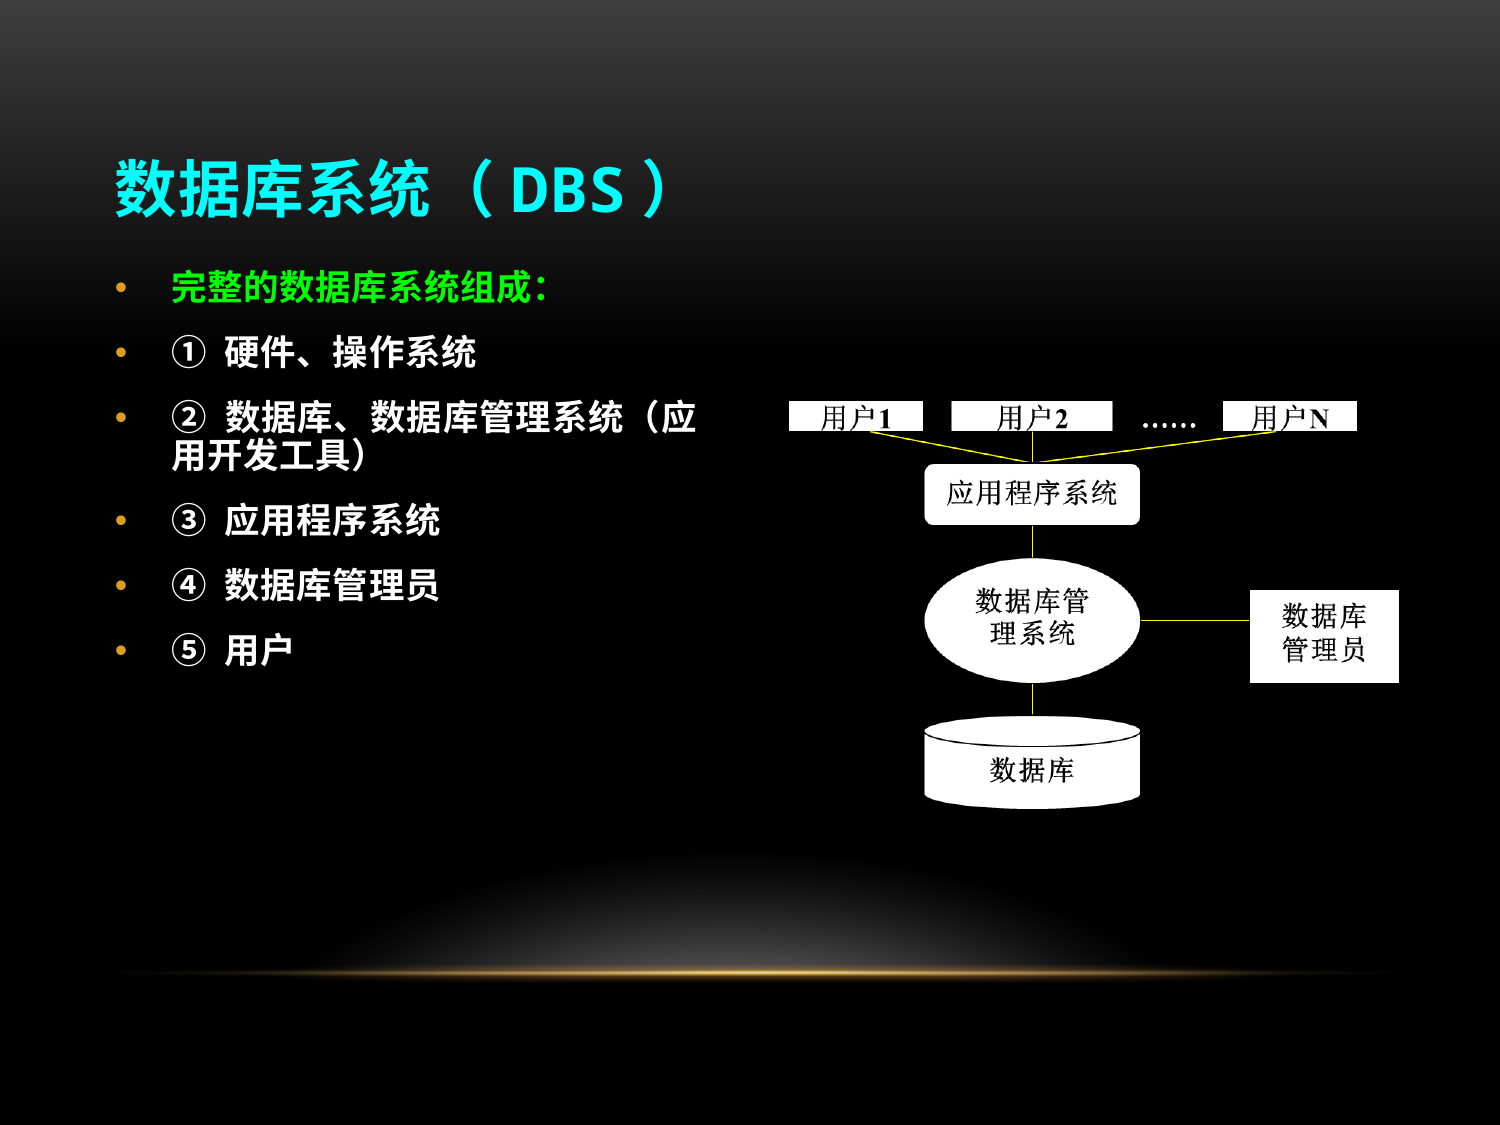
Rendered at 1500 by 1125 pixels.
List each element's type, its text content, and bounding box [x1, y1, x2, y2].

picture [0, 0, 1500, 1125]
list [787, 389, 1401, 811]
list 完整的数据库系统组成： ① 硬件、操作系统 ② 数据库、数据库管理系统（应用开发工具） ③ 应用程序系统 ④ 数据库管理员 ⑤ 用户 [99, 262, 713, 938]
title 数据库系统（DBS） [99, 45, 1400, 233]
